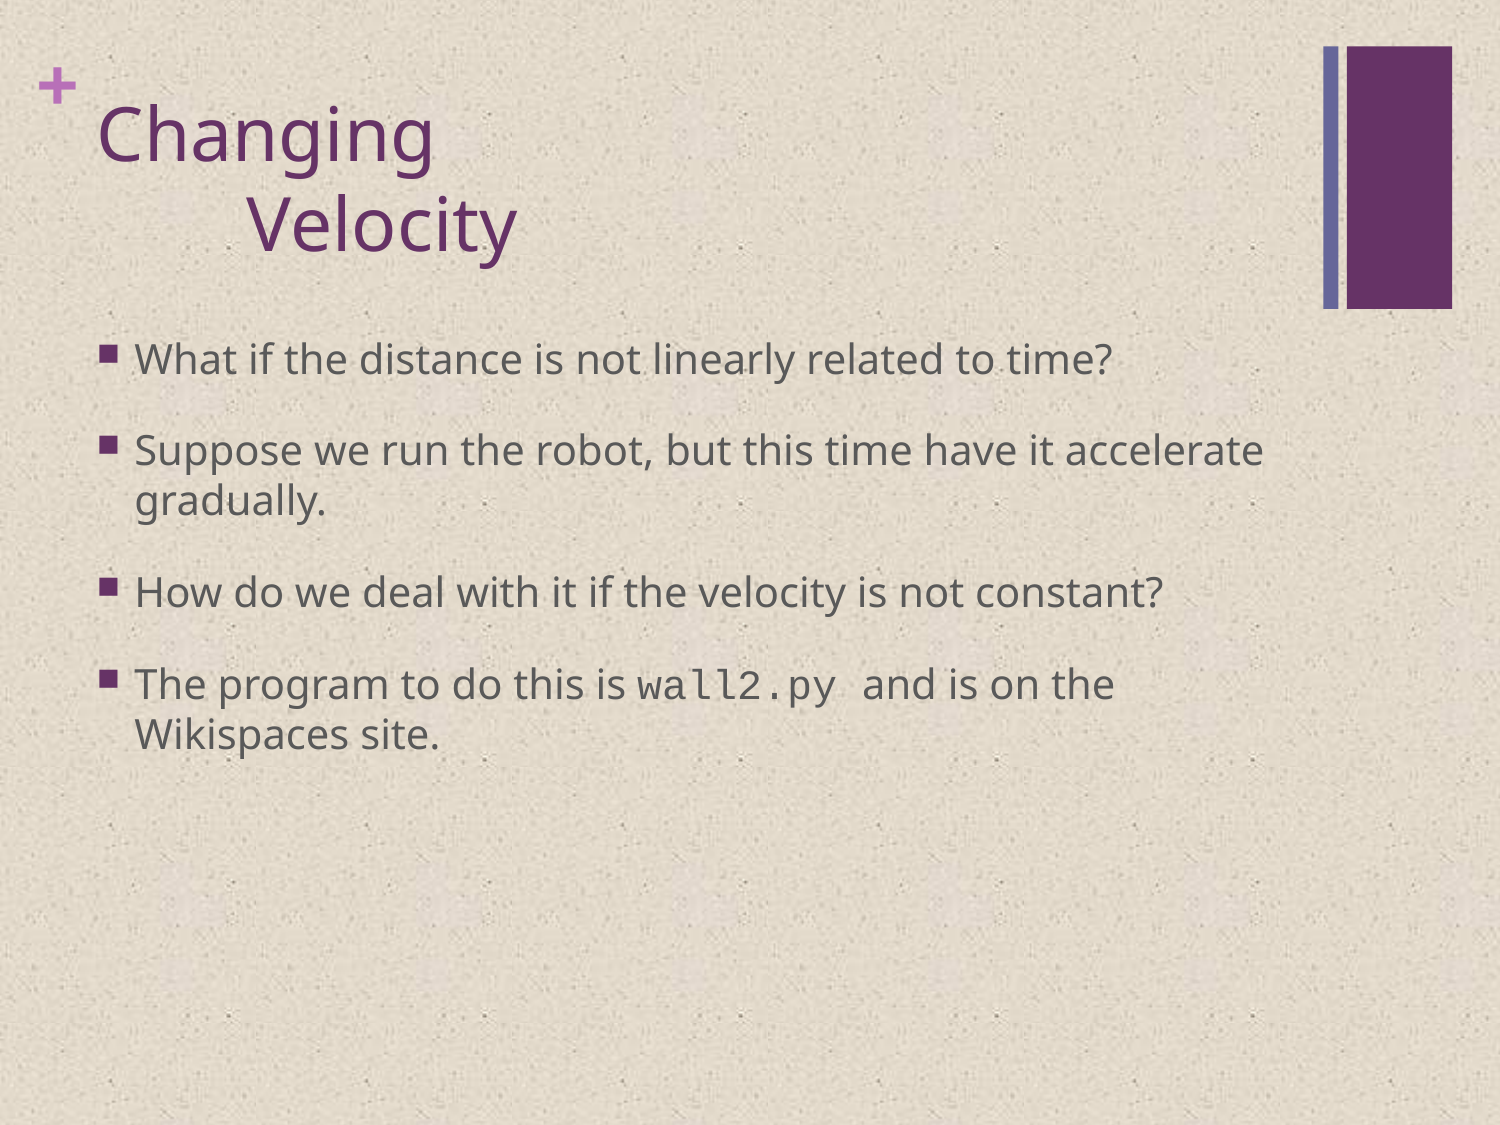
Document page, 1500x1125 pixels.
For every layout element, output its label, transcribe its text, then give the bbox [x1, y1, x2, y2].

title Changing Velocity [81, 79, 1322, 263]
picture [0, 0, 1500, 1125]
list What if the distance is not linearly related to time? Suppose we run the robot, but this time have it accelerate gradually. How do we deal with it if the velocity is not constant? The program to do this is wall2.py and is on the Wikispaces site. [81, 324, 1322, 1005]
